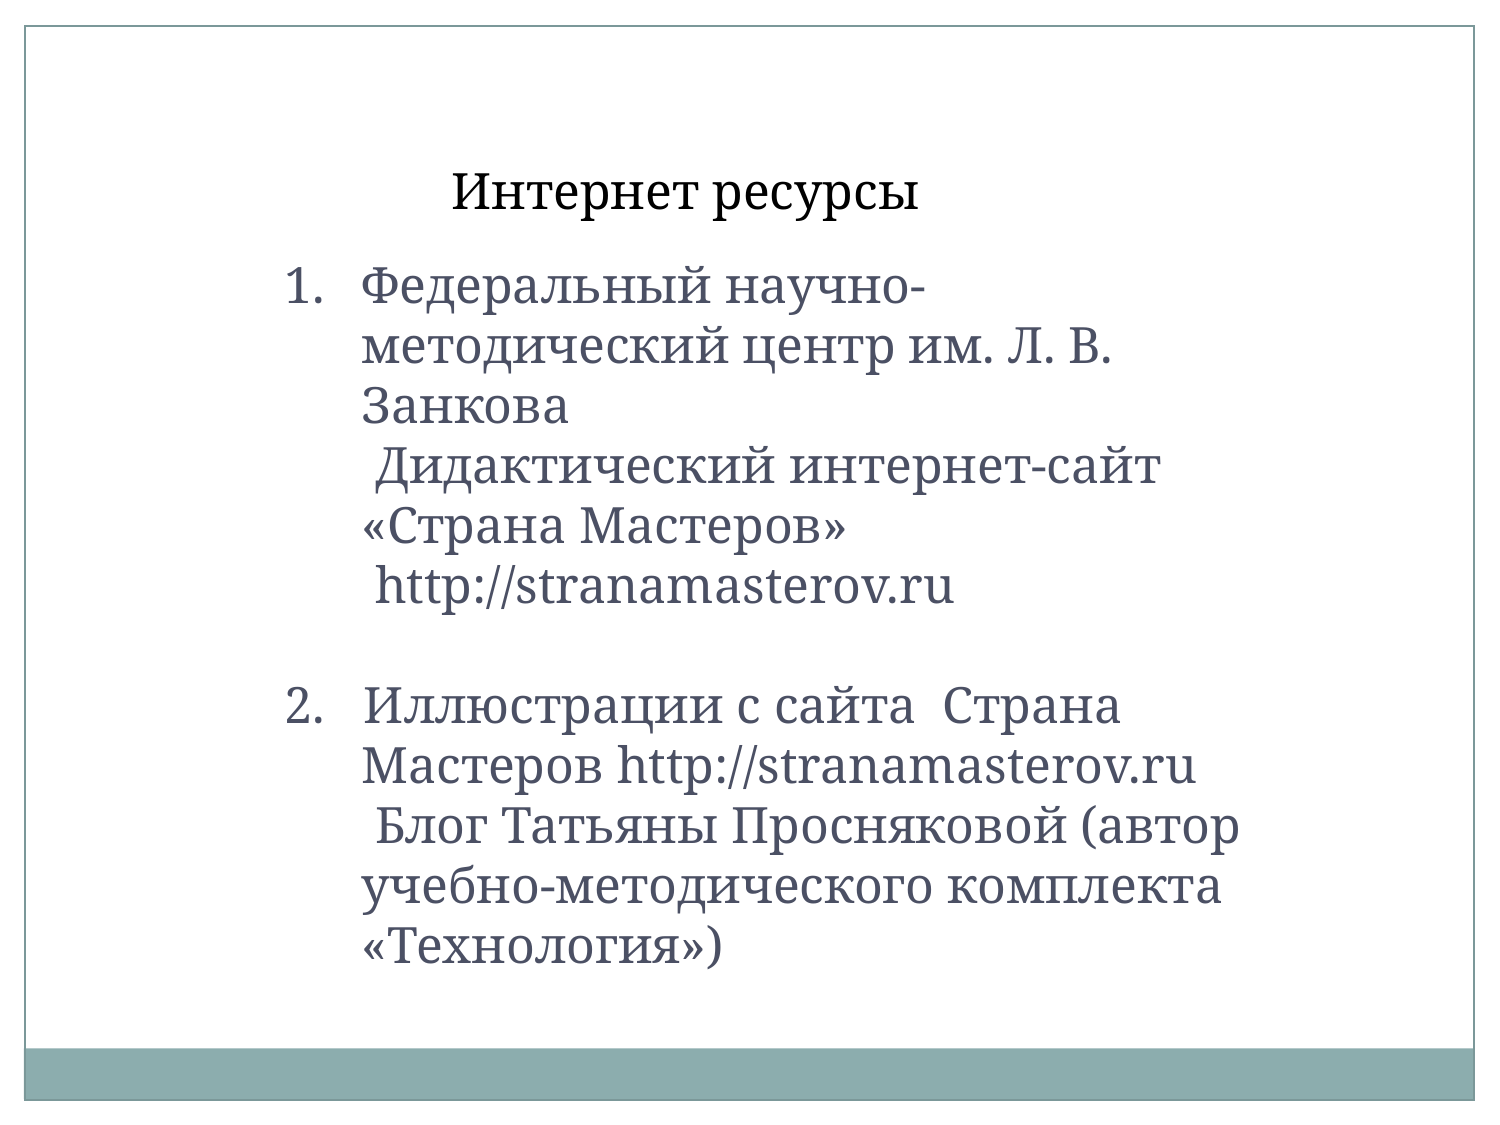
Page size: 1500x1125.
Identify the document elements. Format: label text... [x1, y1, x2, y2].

text_box Федеральный научно-методический центр им. Л. В. Занкова Дидактический интернет-сайт «Страна Мастеров» http://stranamasterov.ru 2. Иллюстрации с сайта Страна Мастеров http://stranamasterov.ru Блог Татьяны Просняковой (автор учебно-методического комплекта «Технология») [269, 246, 1282, 1079]
text_box Интернет ресурсы [210, 152, 1161, 228]
